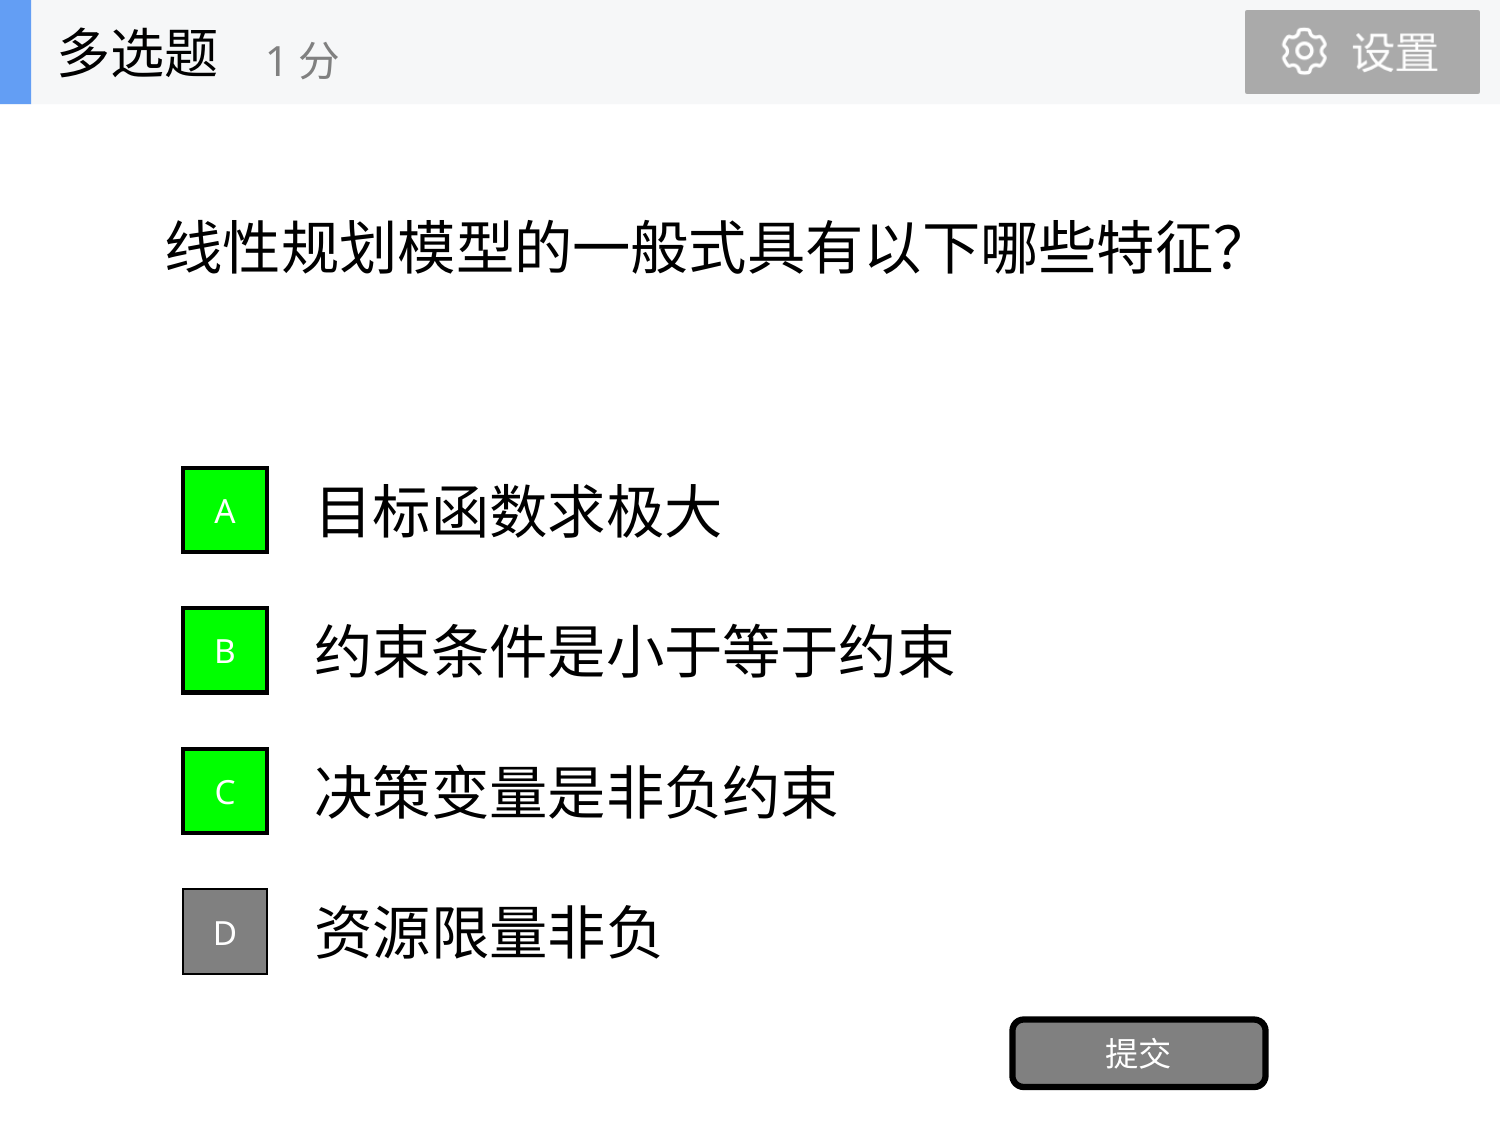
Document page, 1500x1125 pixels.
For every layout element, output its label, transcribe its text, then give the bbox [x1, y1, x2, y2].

text_box D [182, 888, 268, 975]
text_box 提交 [1011, 1018, 1267, 1089]
text_box 约束条件是小于等于约束 [299, 597, 1350, 703]
picture [1245, 10, 1480, 94]
text_box 资源限量非负 [299, 878, 1350, 985]
text_box 线性规划模型的一般式具有以下哪些特征？ [149, 105, 1350, 422]
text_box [0, 0, 1500, 105]
text_box B [182, 607, 268, 694]
text_box C [182, 748, 268, 834]
text_box 目标函数求极大 [299, 456, 1350, 563]
text_box 决策变量是非负约束 [299, 738, 1350, 844]
text_box A [182, 467, 268, 553]
